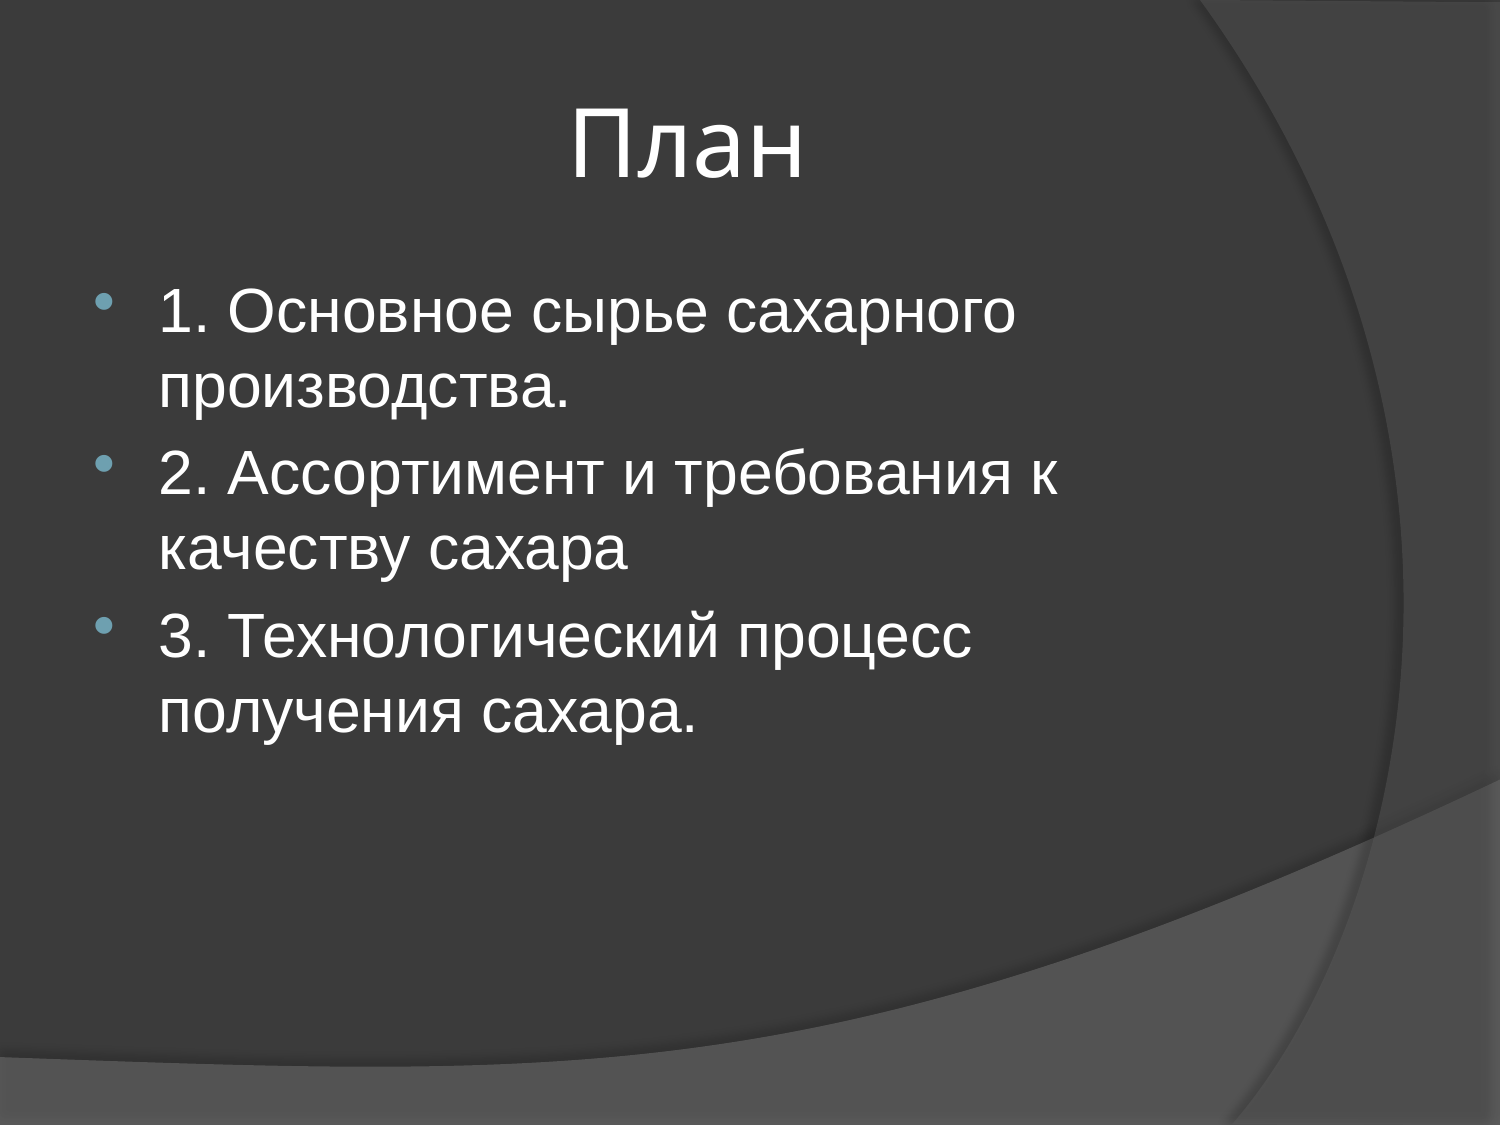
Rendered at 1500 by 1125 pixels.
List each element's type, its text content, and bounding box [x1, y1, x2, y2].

list 1. Основное сырье сахарного производства. 2. Ассортимент и требования к качеству сахара 3. Технологический процесс получения сахара. [75, 262, 1300, 1005]
title План [75, 45, 1300, 233]
